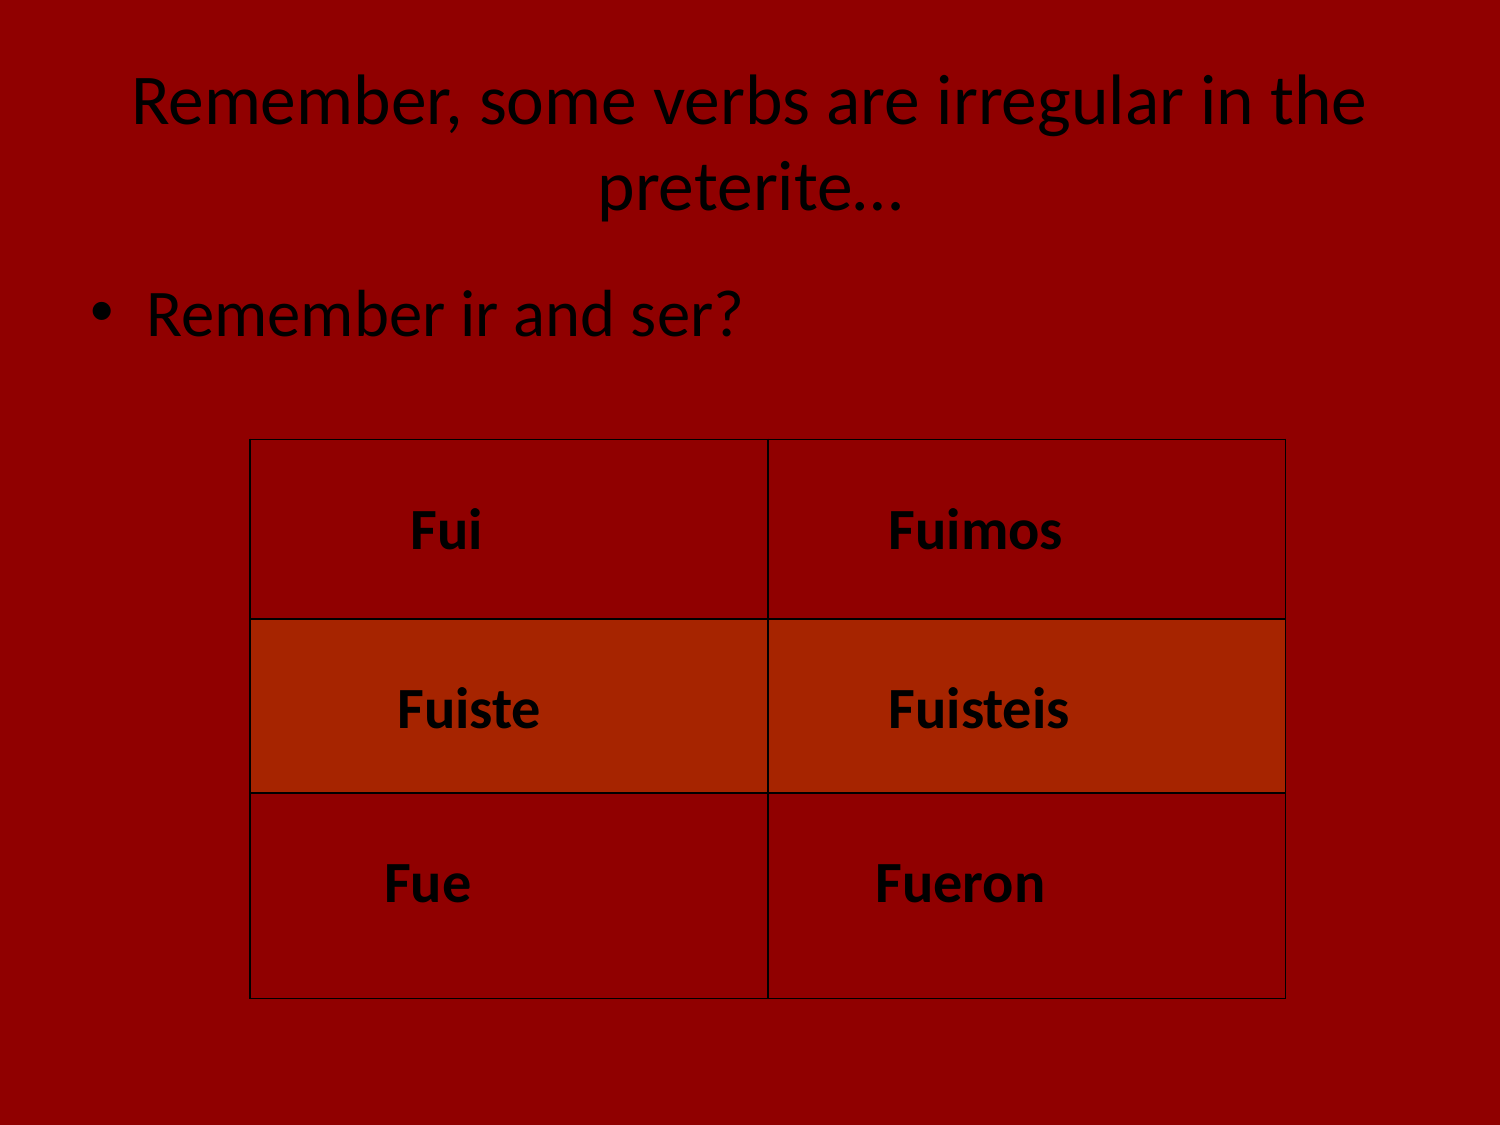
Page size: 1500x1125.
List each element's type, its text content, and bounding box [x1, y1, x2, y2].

table_header Fui [251, 440, 767, 618]
table_cell Fue [251, 794, 767, 998]
table_header Fuimos [769, 440, 1285, 618]
title Remember, some verbs are irregular in the preterite… [75, 45, 1425, 233]
table_cell Fuisteis [769, 620, 1285, 792]
table_cell Fuiste [251, 620, 767, 792]
table_cell Fueron [769, 794, 1285, 998]
list Remember ir and ser? [75, 262, 1425, 1005]
